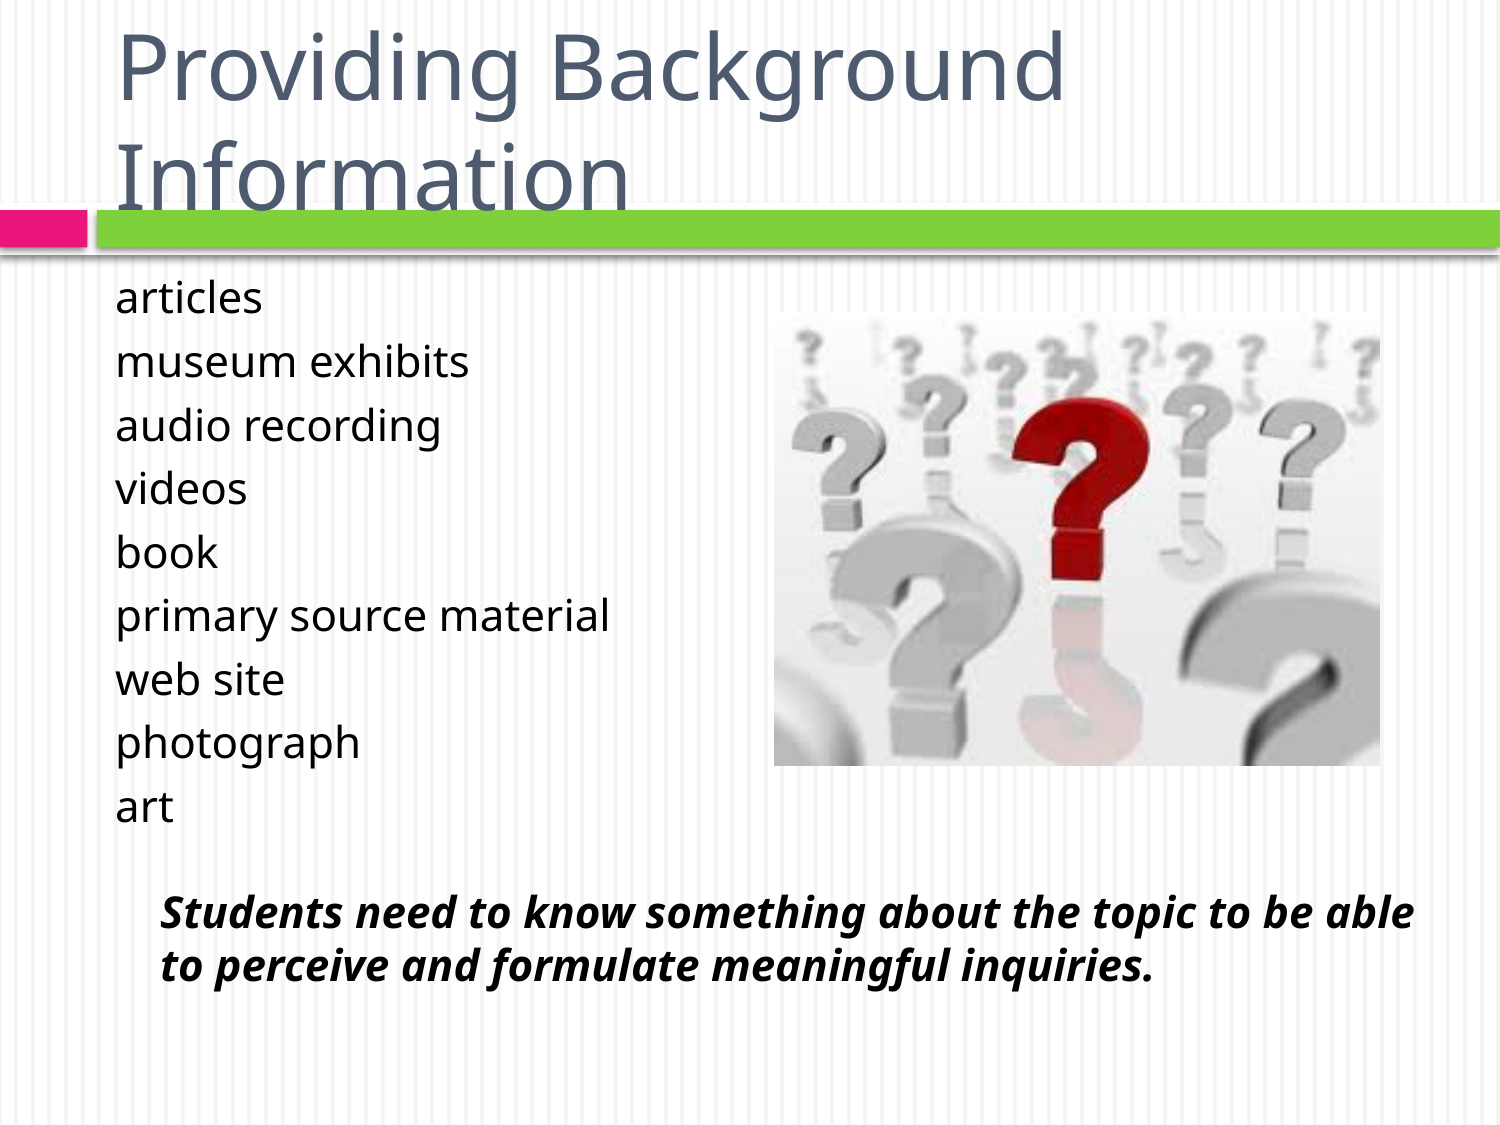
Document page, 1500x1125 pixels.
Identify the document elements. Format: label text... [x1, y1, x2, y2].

title Providing Background Information [100, 37, 1438, 200]
picture [774, 312, 1380, 766]
list articles museum exhibits audio recording videos book primary source material web site photograph art Students need to know something about the topic to be able to perceive and formulate meaningful inquiries. [100, 262, 1438, 1000]
